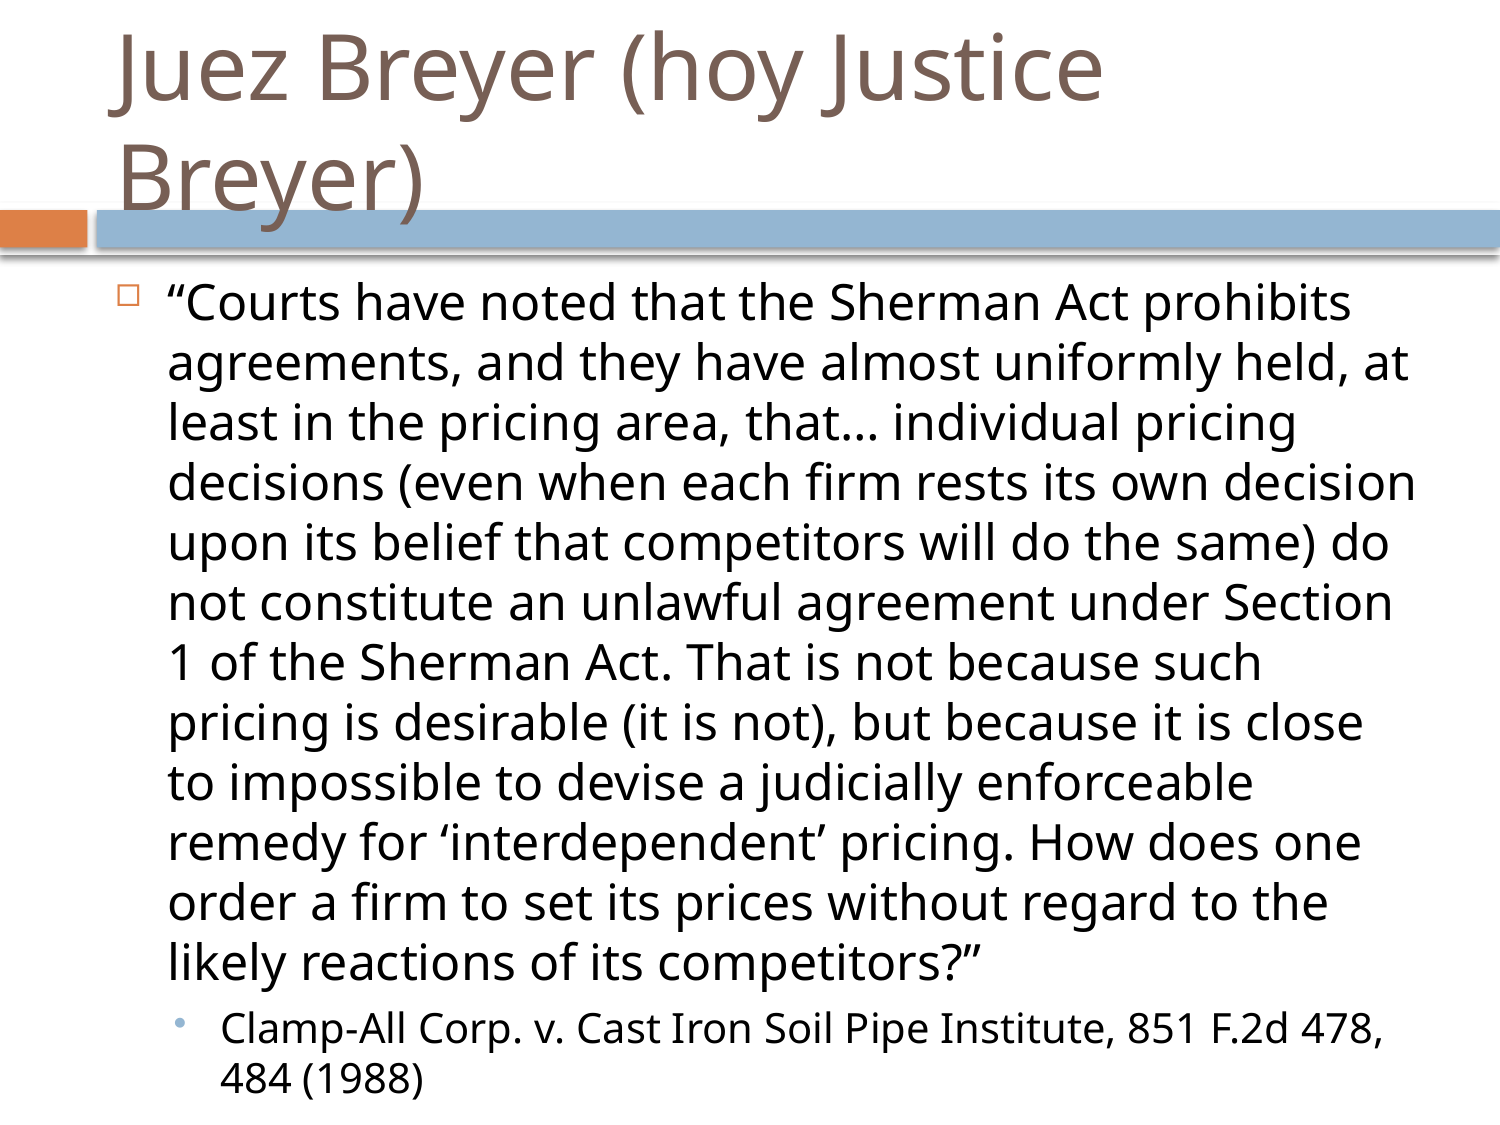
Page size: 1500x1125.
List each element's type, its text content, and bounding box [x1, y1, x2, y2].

title Juez Breyer (hoy Justice Breyer) [100, 37, 1438, 200]
list “Courts have noted that the Sherman Act prohibits agreements, and they have almost uniformly held, at least in the pricing area, that… individual pricing decisions (even when each firm rests its own decision upon its belief that competitors will do the same) do not constitute an unlawful agreement under Section 1 of the Sherman Act. That is not because such pricing is desirable (it is not), but because it is close to impossible to devise a judicially enforceable remedy for ‘interdependent’ pricing. How does one order a firm to set its prices without regard to the likely reactions of its competitors?” Clamp-All Corp. v. Cast Iron Soil Pipe Institute, 851 F.2d 478, 484 (1988) [100, 262, 1438, 1000]
